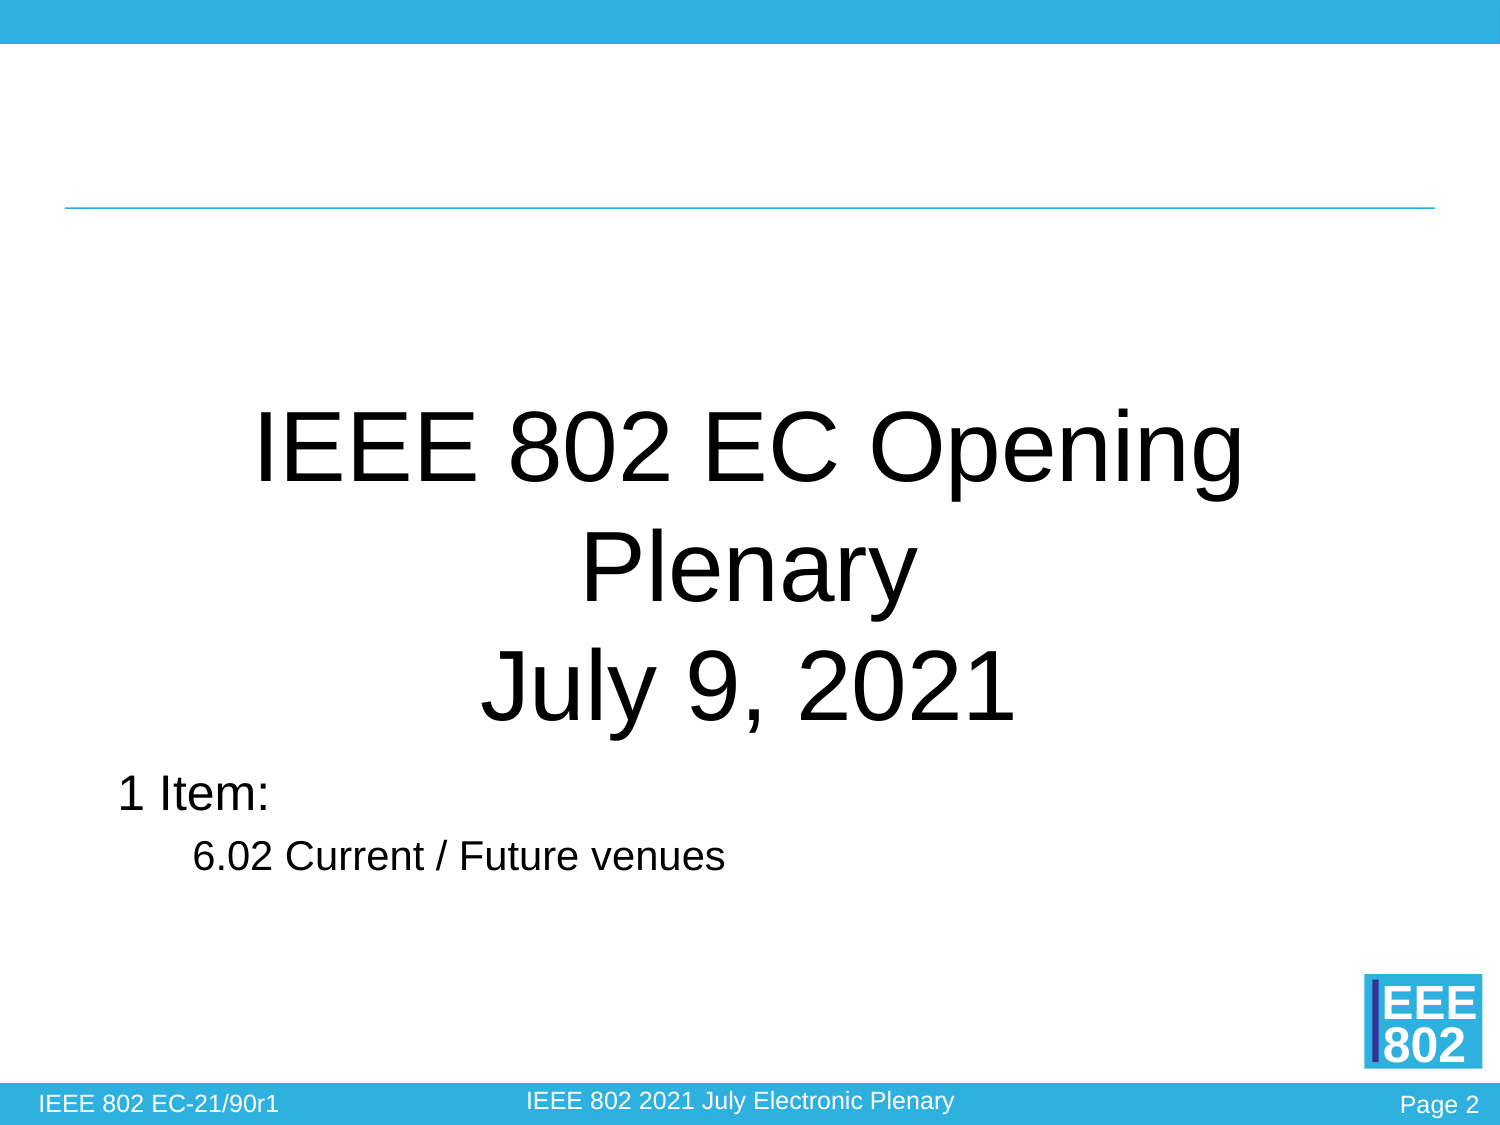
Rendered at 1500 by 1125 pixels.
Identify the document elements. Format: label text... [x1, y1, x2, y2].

list 1 Item: 6.02 Current / Future venues [102, 752, 1397, 999]
footer IEEE 802 EC-21/90r1 [5, 1080, 313, 1125]
title IEEE 802 EC Opening Plenary July 9, 2021 [102, 280, 1397, 749]
